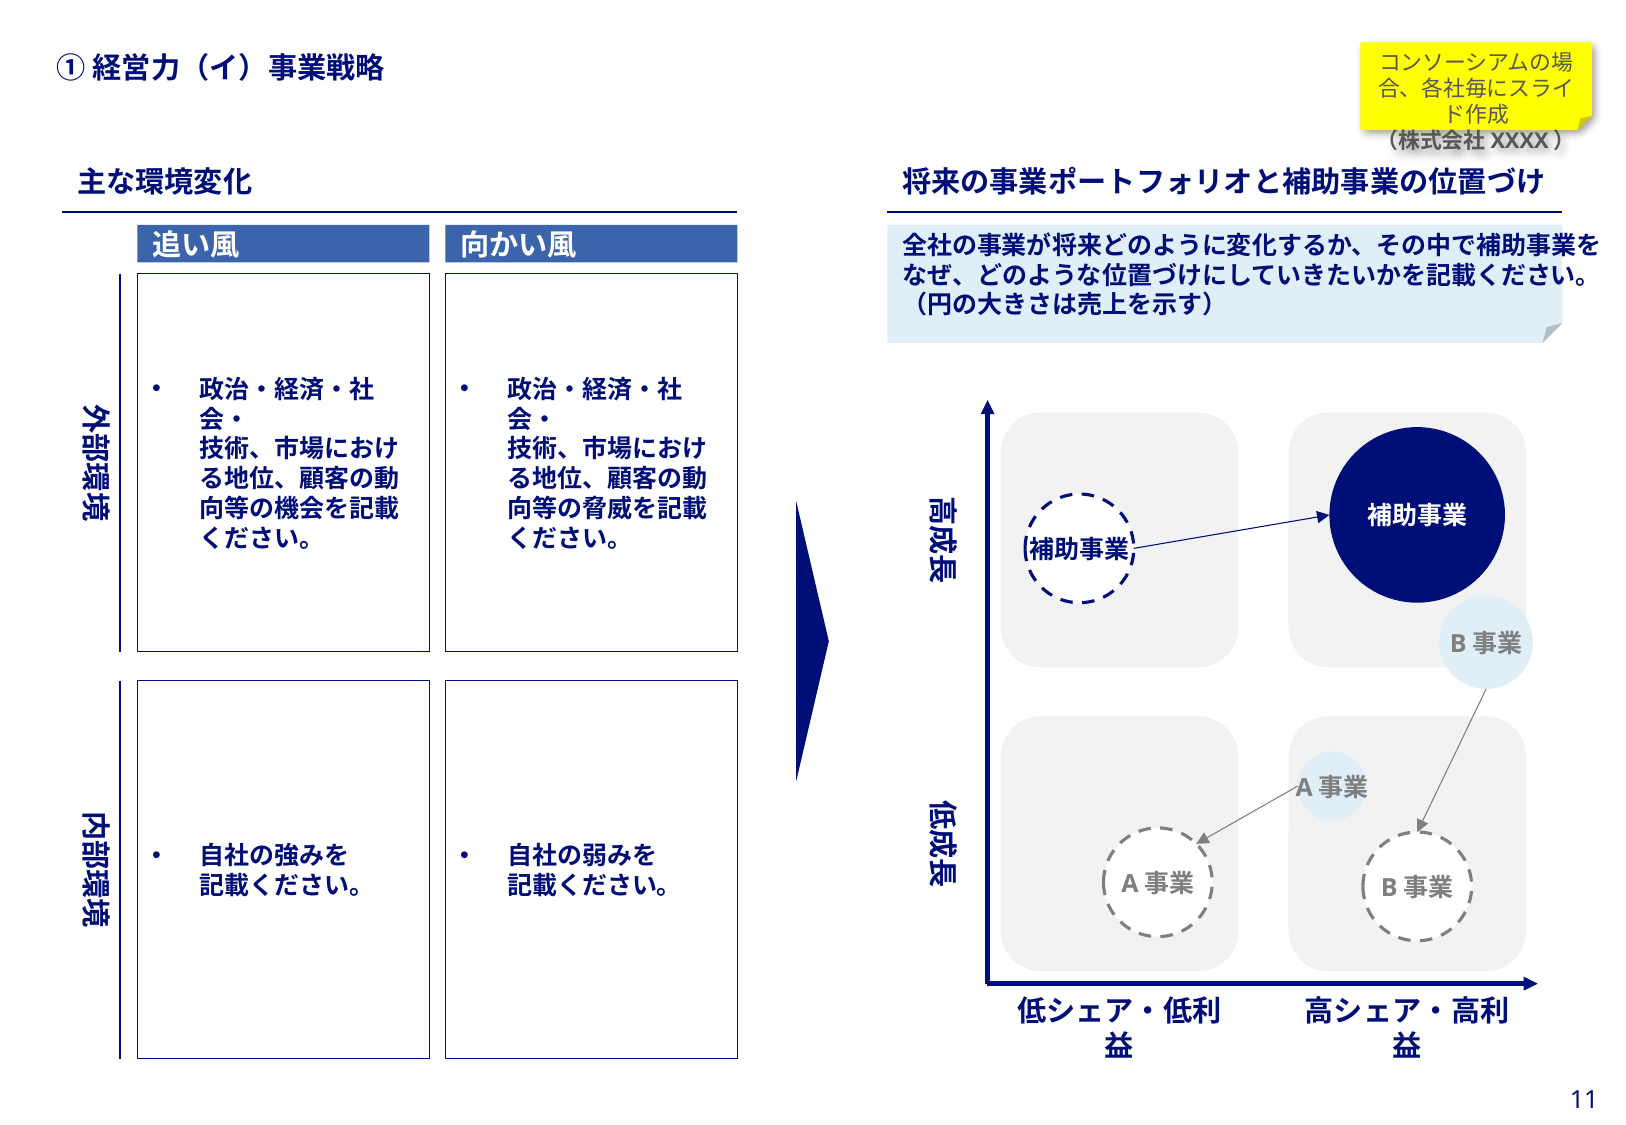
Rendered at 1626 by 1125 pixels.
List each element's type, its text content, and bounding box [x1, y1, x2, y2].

text_box 全社の事業が将来どのように変化するか、その中で補助事業を なぜ、どのような位置づけにしていきたいかを記載ください。 （円の大きさは売上を示す） [886, 224, 1565, 344]
text_box 向かい風 [445, 224, 738, 263]
text_box 自社の強みを 記載ください。 [137, 680, 430, 1059]
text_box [1196, 785, 1298, 844]
text_box 政治・経済・社会・ 技術、市場における地位、顧客の動向等の機会を記載ください。 [137, 273, 430, 652]
text_box コンソーシアムの場合、各社毎にスライド作成 （株式会社XXXX） [1359, 41, 1594, 132]
text_box 低シェア・低利益 [988, 1004, 1250, 1051]
list ①経営力（イ）事業戦略 [32, 42, 1359, 90]
text_box 高成長 [912, 399, 975, 681]
text_box 政治・経済・社会・ 技術、市場における地位、顧客の動向等の脅威を記載ください。 [445, 273, 738, 652]
text_box 低成長 [912, 703, 975, 984]
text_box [1133, 514, 1330, 549]
text_box 高シェア・高利益 [1276, 1004, 1538, 1051]
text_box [62, 149, 738, 213]
text_box 自社の弱みを 記載ください。 [445, 680, 738, 1059]
text_box [795, 501, 830, 782]
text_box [987, 400, 1538, 984]
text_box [74, 680, 120, 1059]
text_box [1417, 688, 1487, 833]
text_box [887, 149, 1563, 213]
text_box 追い風 [137, 224, 430, 263]
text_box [74, 273, 120, 652]
